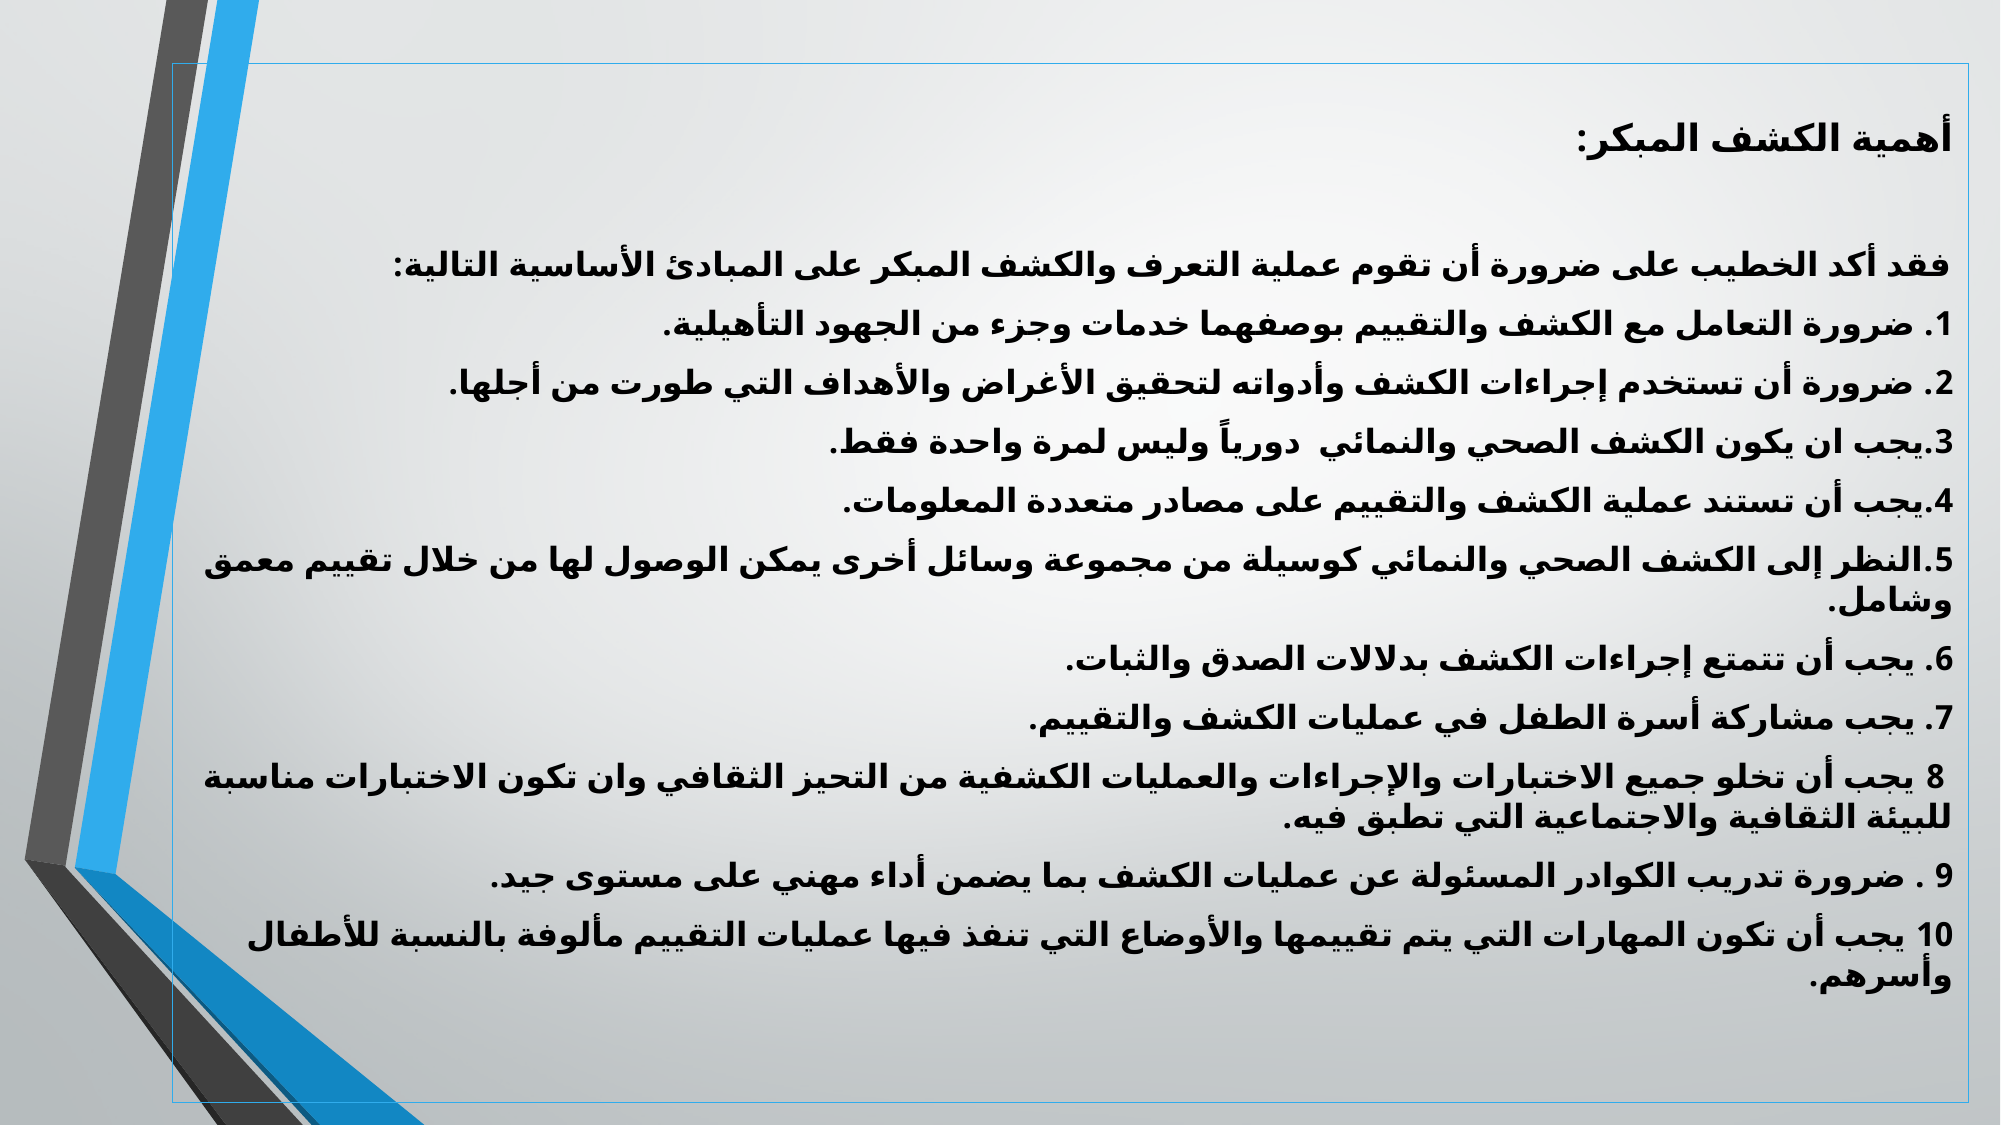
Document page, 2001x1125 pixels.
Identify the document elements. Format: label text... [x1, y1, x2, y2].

list أهمية الكشف المبكر: فقد أكد الخطيب على ضرورة أن تقوم عملية التعرف والكشف المبكر على المبادئ الأساسية التالية: 1. ضرورة التعامل مع الكشف والتقييم بوصفهما خدمات وجزء من الجهود التأهيلية. 2. ضرورة أن تستخدم إجراءات الكشف وأدواته لتحقيق الأغراض والأهداف التي طورت من أجلها. 3.يجب ان يكون الكشف الصحي والنمائي دورياً وليس لمرة واحدة فقط. 4.يجب أن تستند عملية الكشف والتقييم على مصادر متعددة المعلومات. 5.النظر إلى الكشف الصحي والنمائي كوسيلة من مجموعة وسائل أخرى يمكن الوصول لها من خلال تقييم معمق وشامل. 6. يجب أن تتمتع إجراءات الكشف بدلالات الصدق والثبات. 7. يجب مشاركة أسرة الطفل في عمليات الكشف والتقييم. 8 يجب أن تخلو جميع الاختبارات والإجراءات والعمليات الكشفية من التحيز الثقافي وان تكون الاختبارات مناسبة للبيئة الثقافية والاجتماعية التي تطبق فيه. 9 . ضرورة تدريب الكوادر المسئولة عن عمليات الكشف بما يضمن أداء مهني على مستوى جيد. 10 يجب أن تكون المهارات التي يتم تقييمها والأوضاع التي تنفذ فيها عمليات التقييم مألوفة بالنسبة للأطفال وأسرهم. [172, 63, 1969, 1103]
